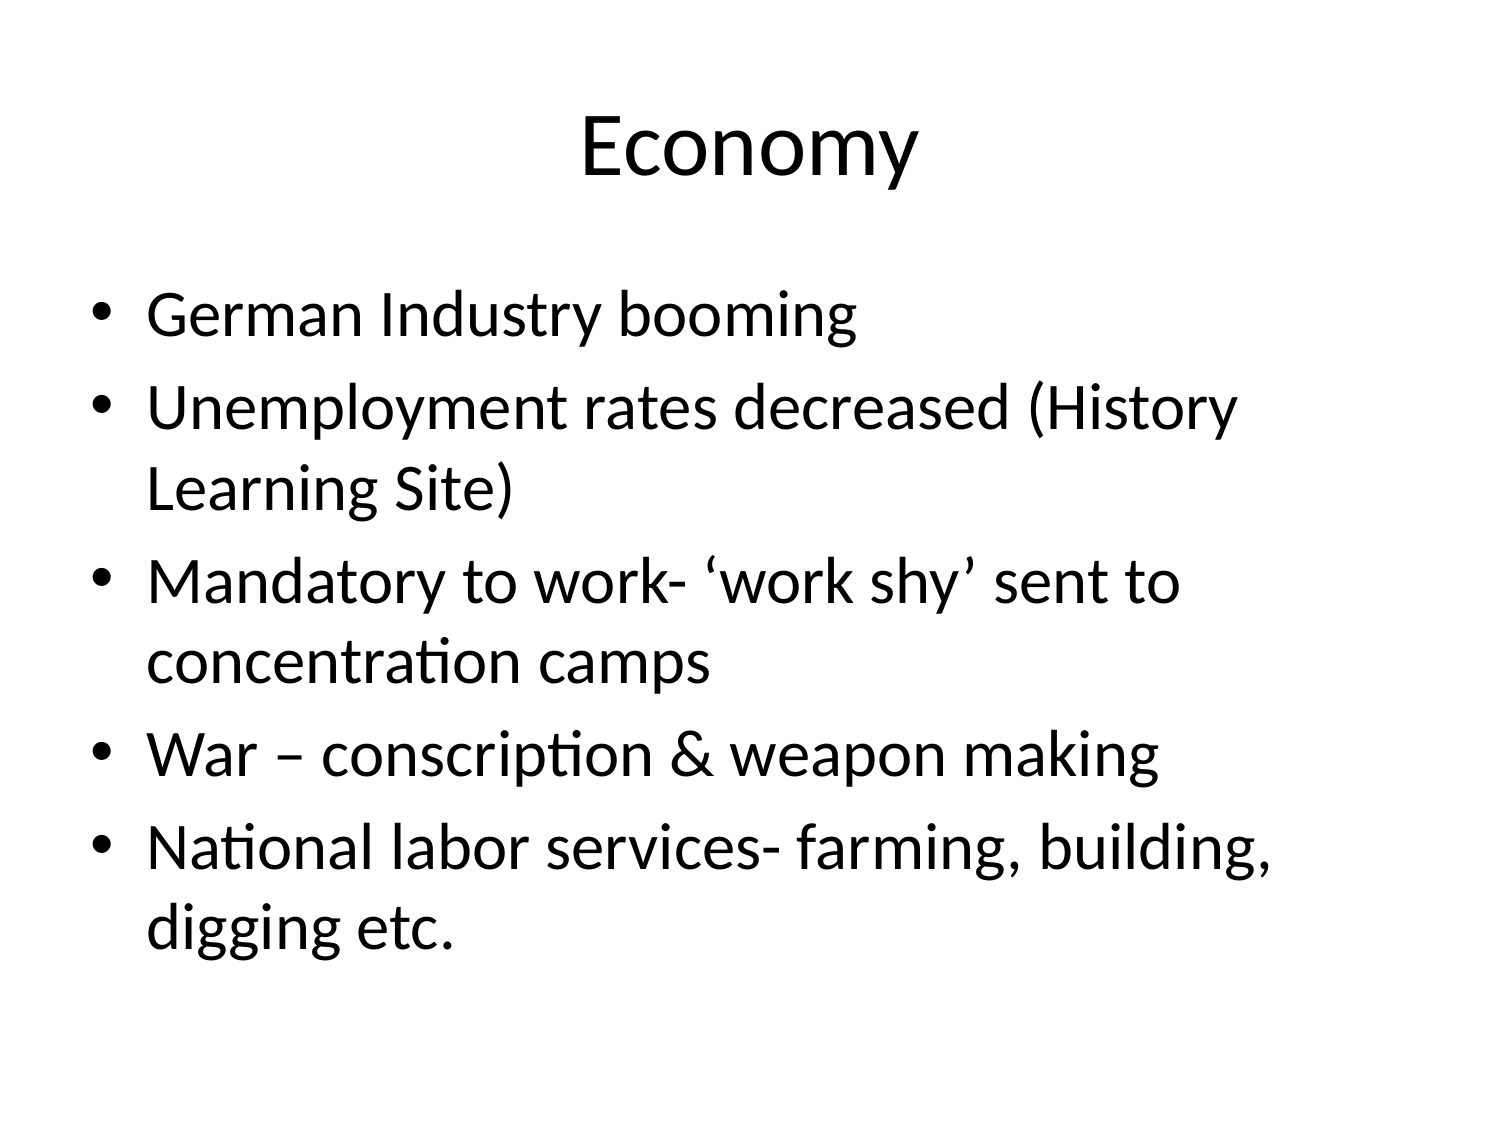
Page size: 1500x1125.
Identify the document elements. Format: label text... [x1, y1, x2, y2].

list German Industry booming Unemployment rates decreased (History Learning Site) Mandatory to work- ‘work shy’ sent to concentration camps War – conscription & weapon making National labor services- farming, building, digging etc. [75, 262, 1425, 1005]
title Economy [75, 45, 1425, 233]
